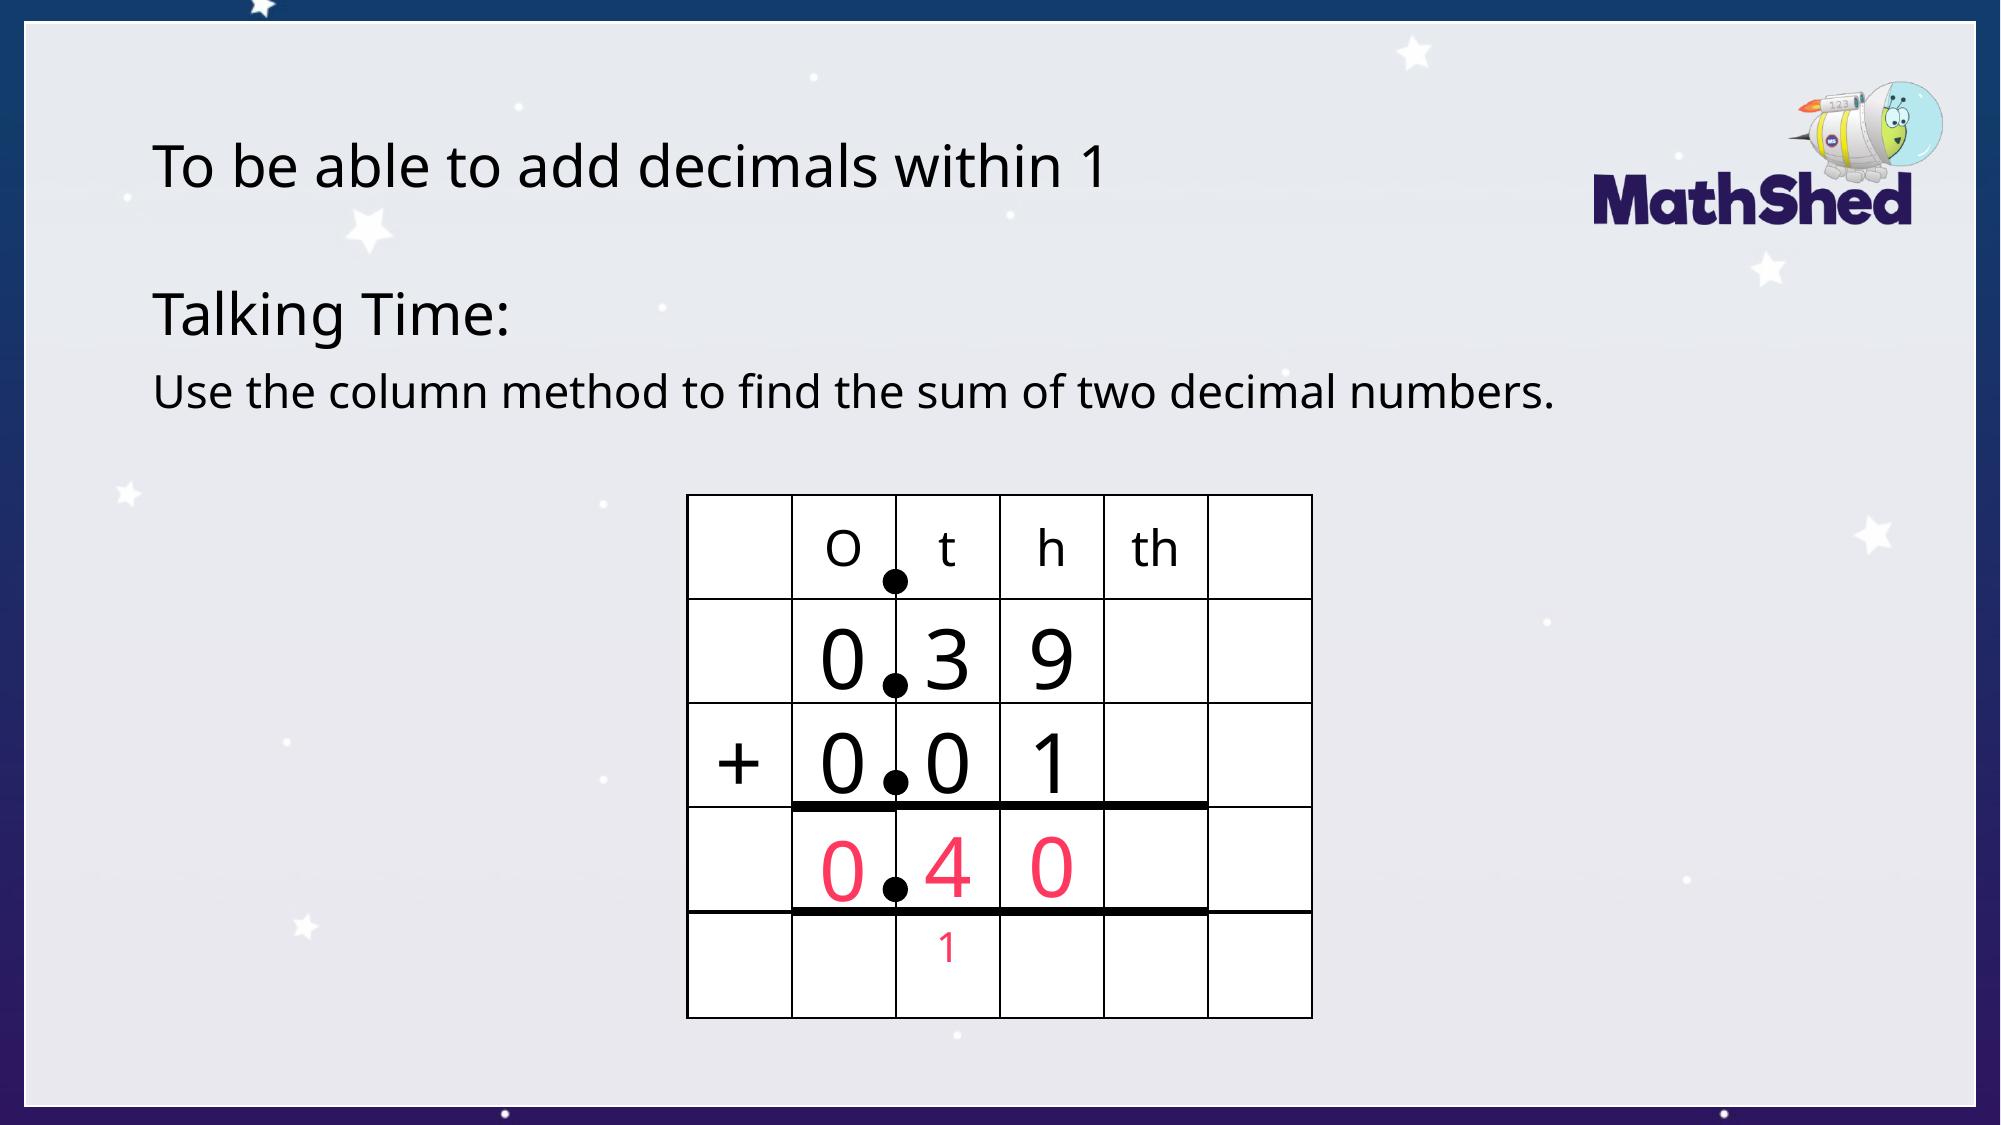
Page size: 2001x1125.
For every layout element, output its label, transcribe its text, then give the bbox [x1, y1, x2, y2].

text_box 3 [895, 598, 999, 702]
title To be able to add decimals within 1 [137, 59, 1578, 277]
text_box [1103, 810, 1207, 907]
text_box O [791, 494, 895, 598]
text_box [1207, 912, 1313, 1019]
text_box [1103, 702, 1207, 801]
text_box [999, 916, 1103, 1019]
text_box th [1103, 494, 1207, 598]
text_box [686, 806, 791, 912]
text_box + [686, 702, 791, 806]
text_box 0 [791, 810, 897, 909]
text_box [1103, 598, 1207, 702]
text_box [1207, 598, 1313, 702]
text_box [882, 568, 908, 595]
text_box t [895, 494, 999, 598]
text_box h [999, 494, 1103, 598]
text_box [1103, 916, 1207, 1019]
text_box [686, 598, 791, 702]
text_box [1207, 494, 1313, 598]
text_box 1 [895, 916, 999, 1019]
text_box 0 [895, 702, 999, 801]
text_box 0 [999, 810, 1103, 907]
text_box [882, 876, 908, 903]
text_box [686, 912, 791, 1019]
text_box 0 [791, 598, 895, 702]
text_box 9 [999, 598, 1103, 702]
text_box [882, 673, 908, 699]
text_box [1207, 806, 1313, 912]
text_box [791, 912, 895, 1019]
text_box 4 [897, 810, 999, 907]
text_box [1207, 702, 1313, 806]
text_box [686, 494, 791, 598]
list Talking Time: Use the column method to find the sum of two decimal numbers. [137, 277, 1863, 992]
text_box 0 [791, 702, 895, 801]
picture [0, 0, 2001, 1125]
text_box 1 [999, 702, 1103, 801]
text_box [883, 769, 909, 796]
